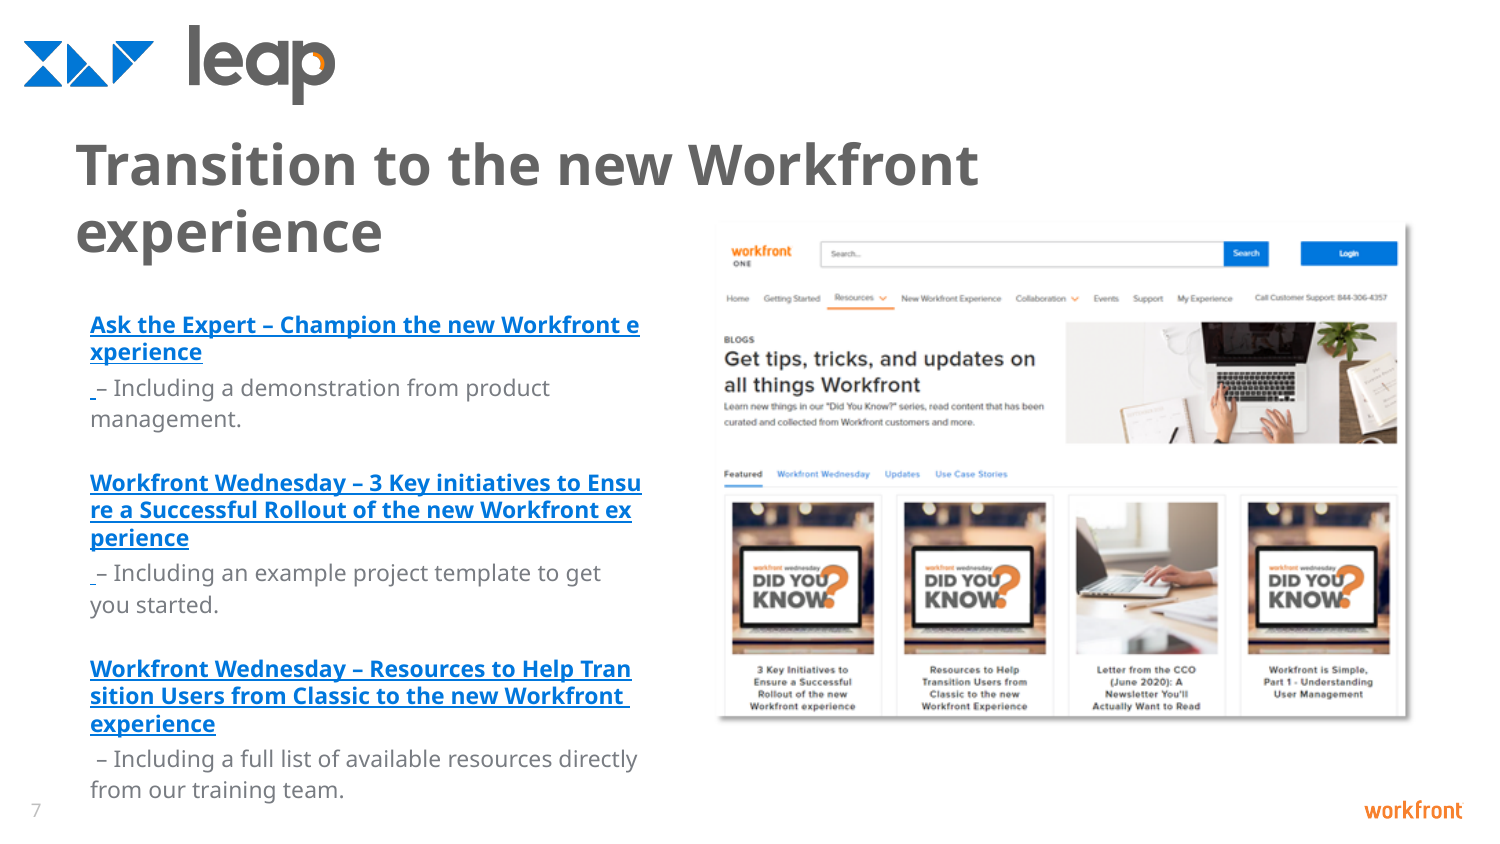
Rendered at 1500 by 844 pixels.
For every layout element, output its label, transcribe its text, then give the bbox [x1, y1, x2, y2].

picture [712, 218, 1418, 730]
text_box Transition to the new Workfront experience [75, 128, 1215, 197]
text_box Ask the Expert – Champion the new Workfront experience – Including a demonstration from product management. Workfront Wednesday – 3 Key initiatives to Ensure a Successful Rollout of the new Workfront experience – Including an example project template to get you started. Workfront Wednesday – Resources to Help Transition Users from Classic to the new Workfront experience – Including a full list of available resources directly from our training team. [74, 290, 658, 730]
picture [22, 25, 161, 105]
picture [189, 25, 335, 105]
picture [1364, 800, 1464, 819]
